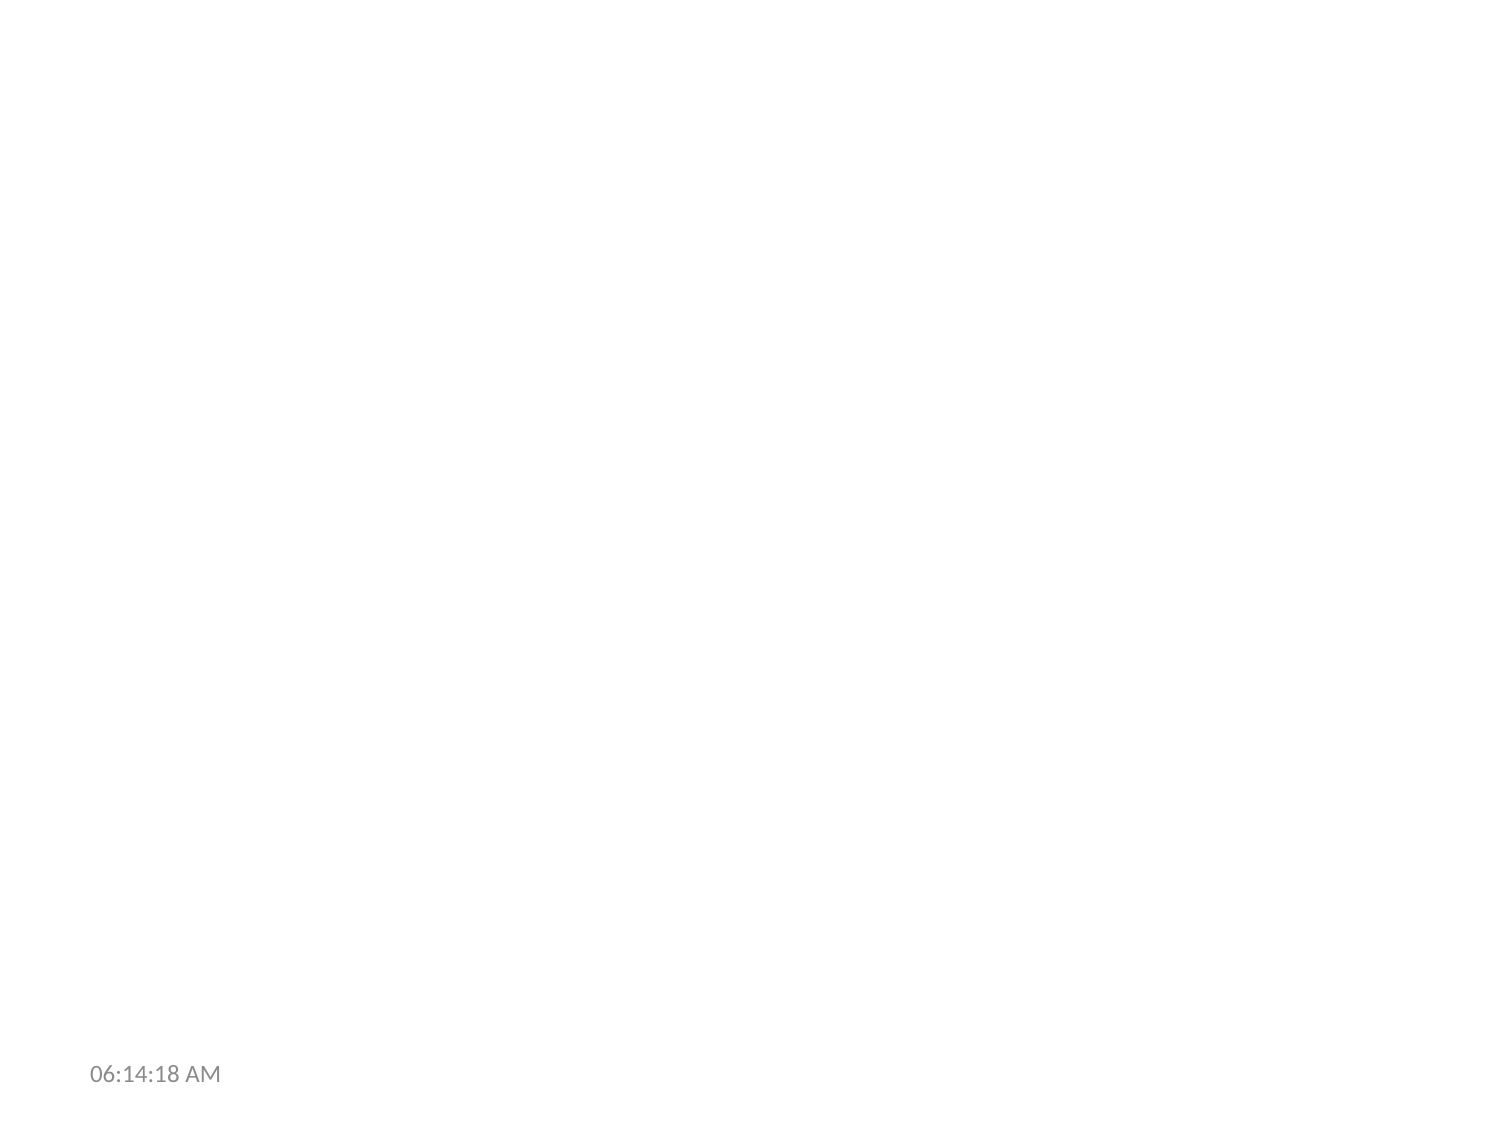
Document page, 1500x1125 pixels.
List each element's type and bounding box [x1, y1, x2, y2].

slide_number [75, 1042, 425, 1103]
